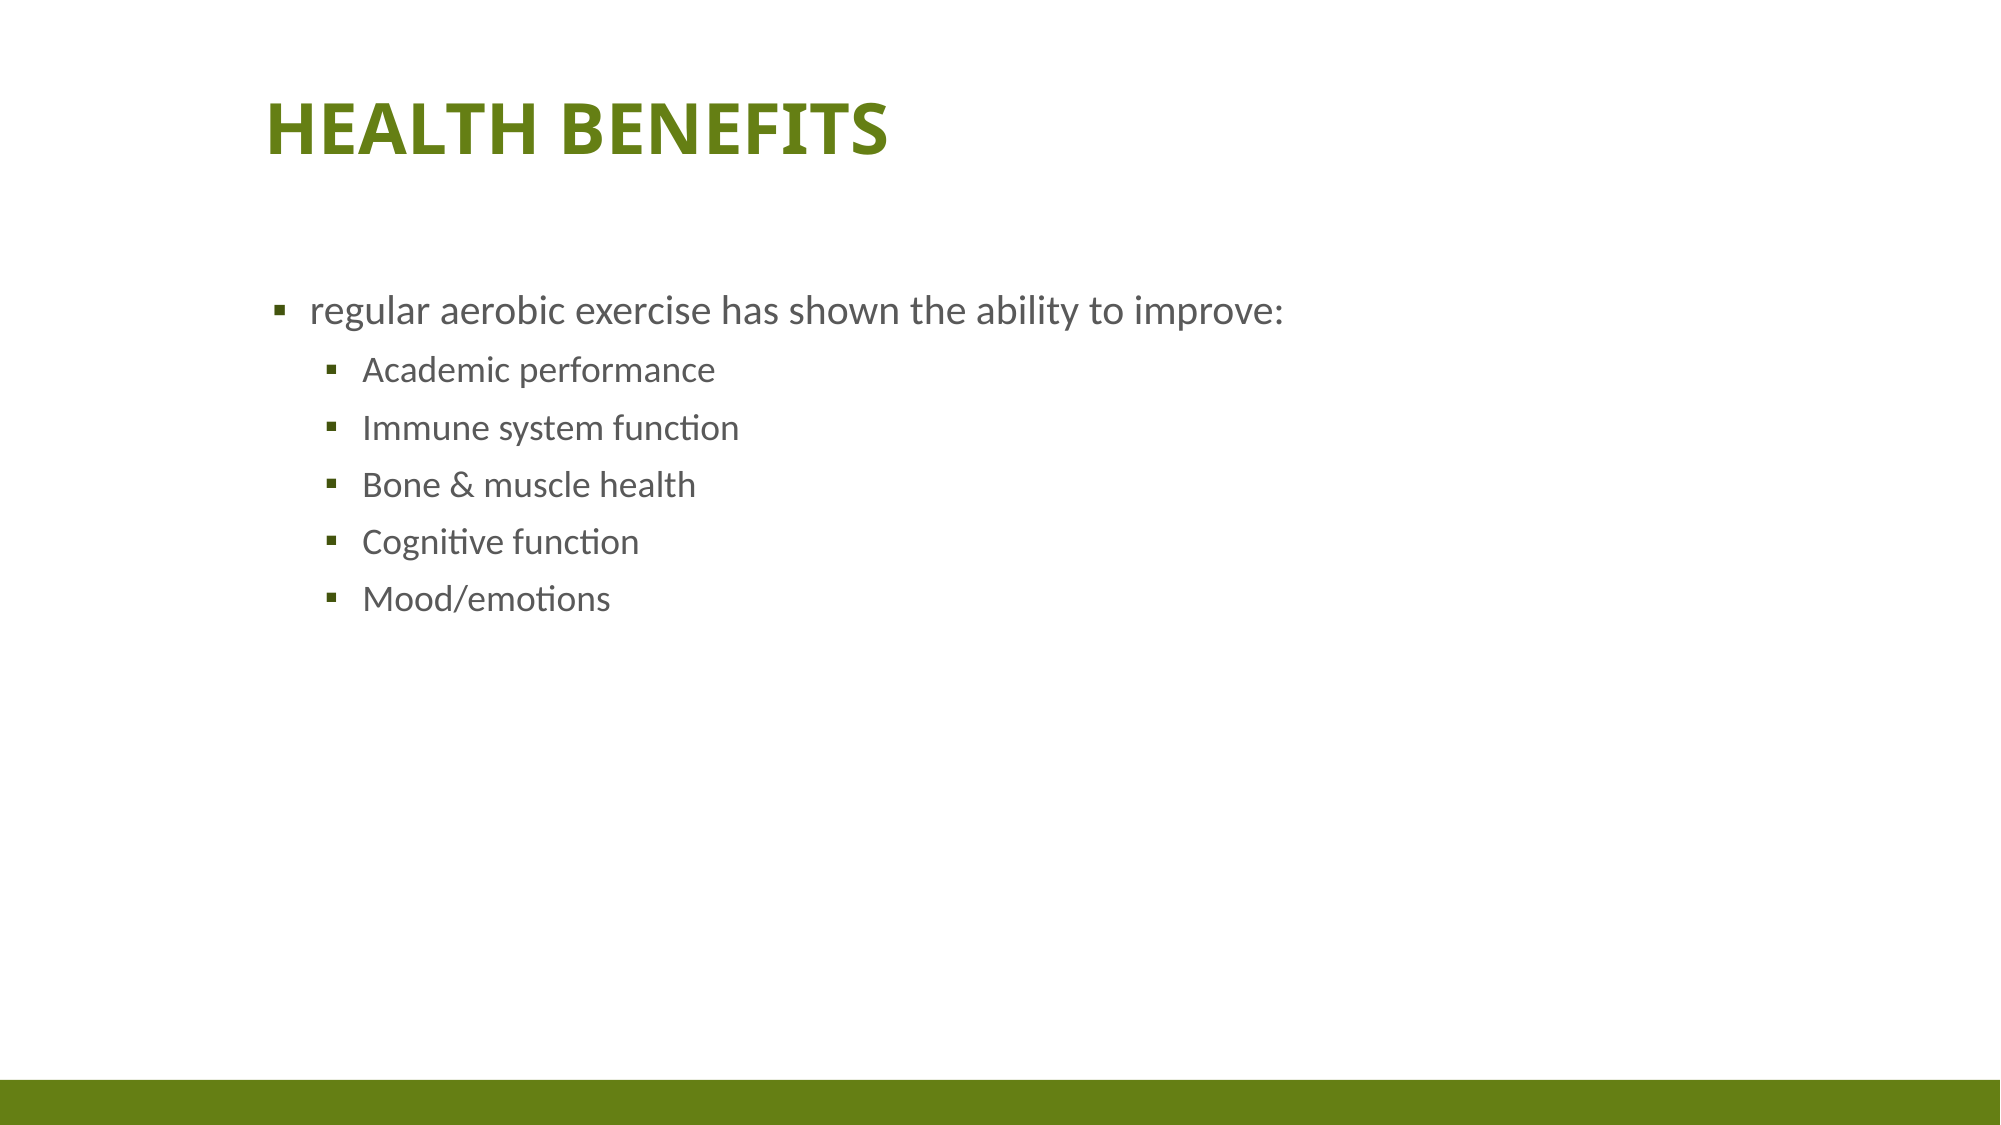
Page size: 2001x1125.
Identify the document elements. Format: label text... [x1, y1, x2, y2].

list regular aerobic exercise has shown the ability to improve: Academic performance Immune system function Bone & muscle health Cognitive function Mood/emotions [249, 281, 1750, 1013]
title Health Benefits [249, 75, 1750, 263]
